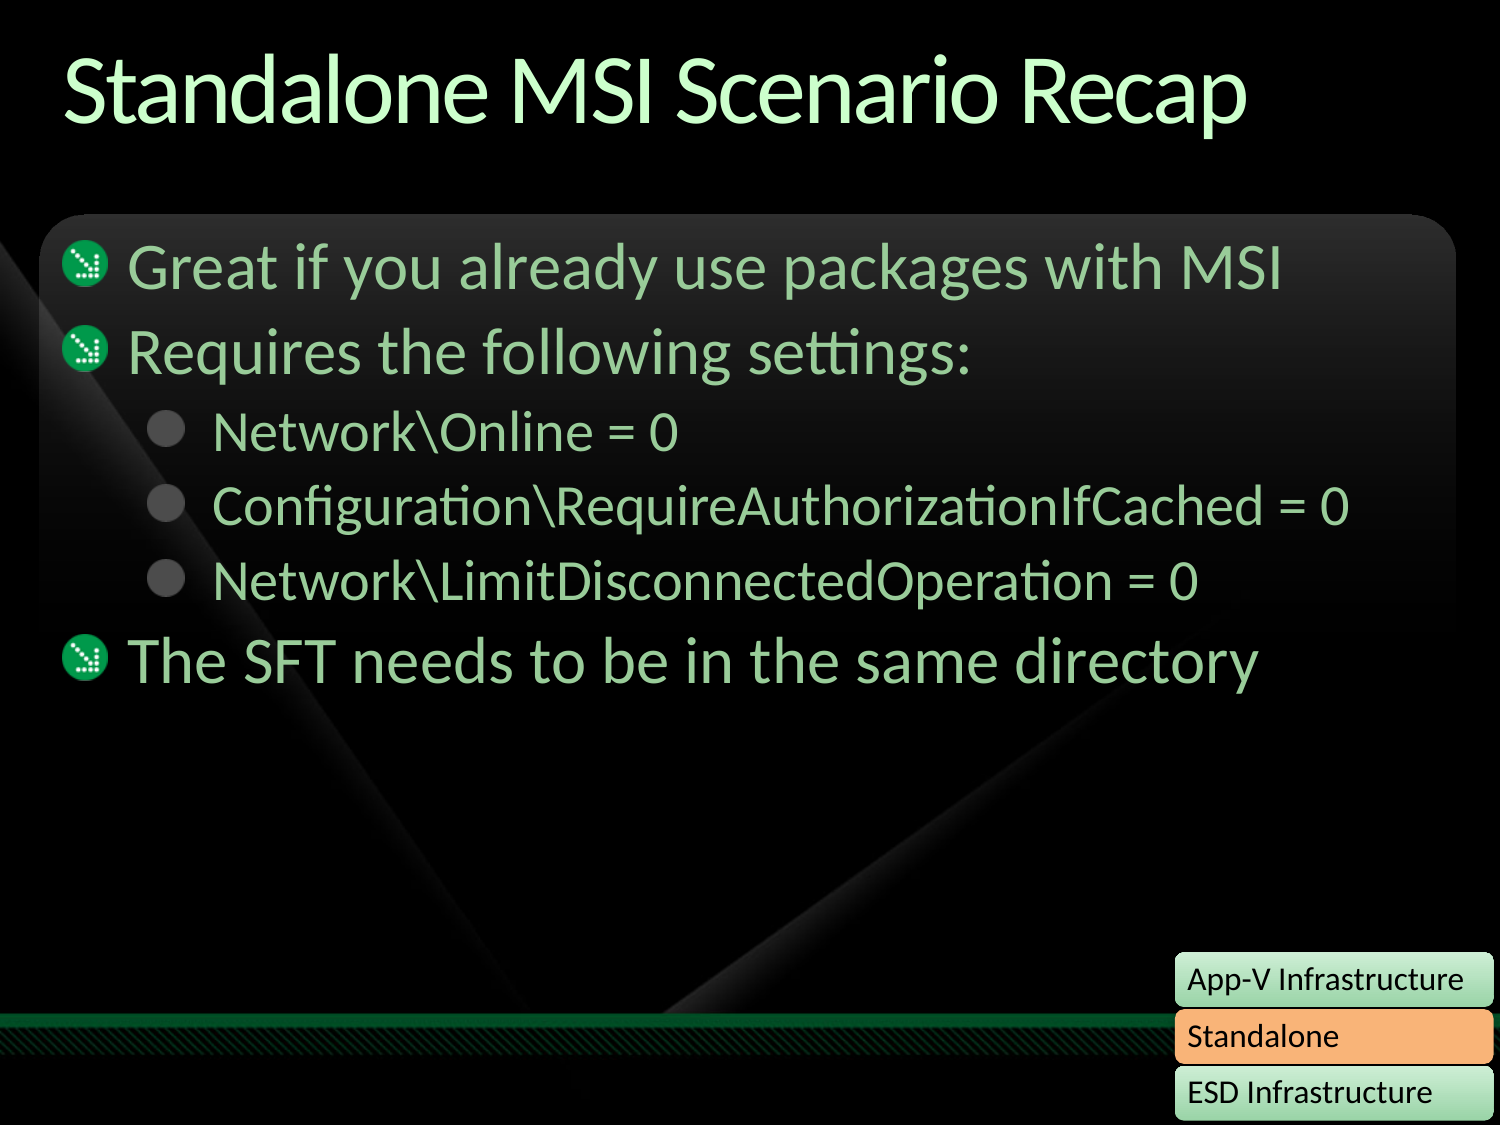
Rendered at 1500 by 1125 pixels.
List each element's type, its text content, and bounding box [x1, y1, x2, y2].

text_box [39, 214, 1456, 699]
title Standalone MSI Scenario Recap [62, 37, 1438, 147]
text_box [1174, 951, 1494, 1121]
list Great if you already use packages with MSI Requires the following settings: Network\Online = 0 Configuration\RequireAuthorizationIfCached = 0 Network\LimitDisconnectedOperation = 0 The SFT needs to be in the same directory [62, 231, 1438, 980]
picture [0, 0, 1500, 1125]
